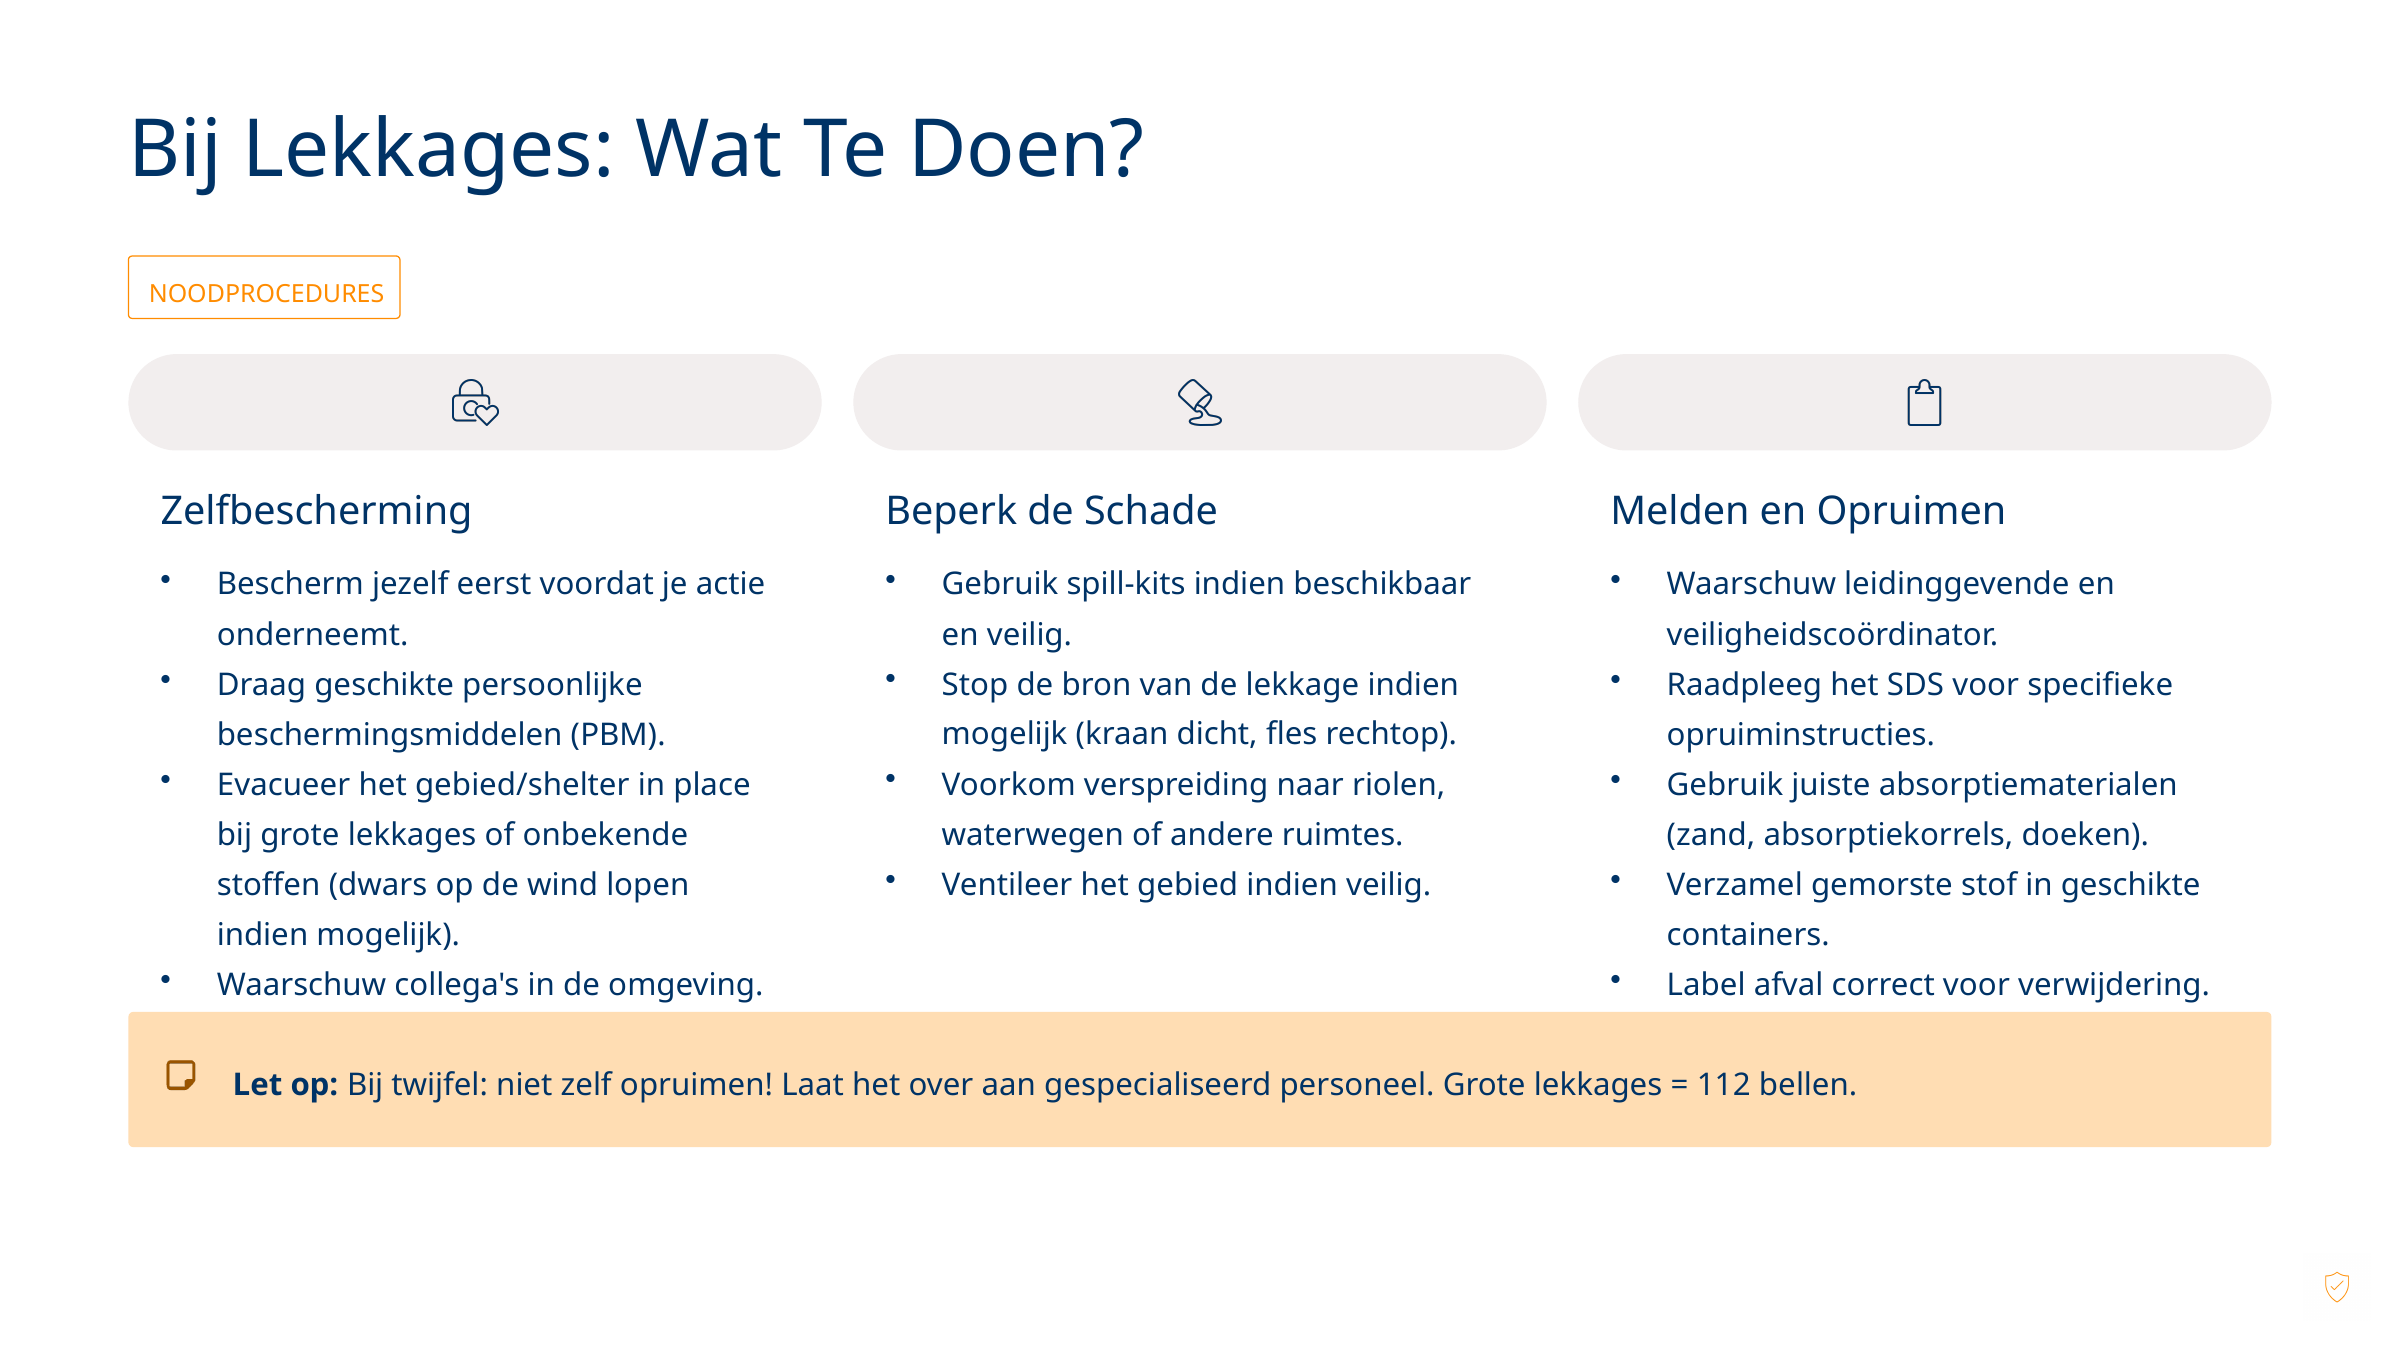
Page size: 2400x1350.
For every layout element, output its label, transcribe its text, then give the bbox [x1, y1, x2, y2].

text_box Zelfbescherming [160, 482, 562, 533]
text_box [853, 354, 1547, 451]
text_box Gebruik spill-kits indien beschikbaar en veilig. Stop de bron van de lekkage indien mogelijk (kraan dicht, fles rechtop). Voorkom verspreiding naar riolen, waterwegen of andere ruimtes. Ventileer het gebied indien veilig. [885, 551, 1515, 909]
picture [1175, 378, 1225, 427]
text_box [128, 255, 401, 319]
text_box NOODPROCEDURES [148, 266, 380, 308]
text_box Bij Lekkages: Wat Te Doen? [128, 92, 1230, 193]
text_box Beperk de Schade [885, 482, 1287, 533]
picture [2303, 1253, 2371, 1321]
text_box [128, 354, 822, 451]
text_box Bescherm jezelf eerst voordat je actie onderneemt. Draag geschikte persoonlijke beschermingsmiddelen (PBM). Evacueer het gebied/shelter in place bij grote lekkages of onbekende stoffen (dwars op de wind lopen indien mogelijk). Waarschuw collega's in de omgeving. [160, 551, 790, 960]
picture [450, 378, 500, 427]
text_box [1578, 354, 2272, 451]
text_box Let op: Bij twijfel: niet zelf opruimen! Laat het over aan gespecialiseerd personeel. Grote lekkages = 112 bellen. [232, 1051, 2240, 1103]
text_box Melden en Opruimen [1610, 482, 2044, 533]
picture [160, 1058, 201, 1092]
text_box [128, 1011, 2272, 1148]
picture [1900, 378, 1949, 427]
text_box Waarschuw leidinggevende en veiligheidscoördinator. Raadpleeg het SDS voor specifieke opruiminstructies. Gebruik juiste absorptiematerialen (zand, absorptiekorrels, doeken). Verzamel gemorste stof in geschikte containers. Label afval correct voor verwijdering. [1610, 551, 2240, 1011]
